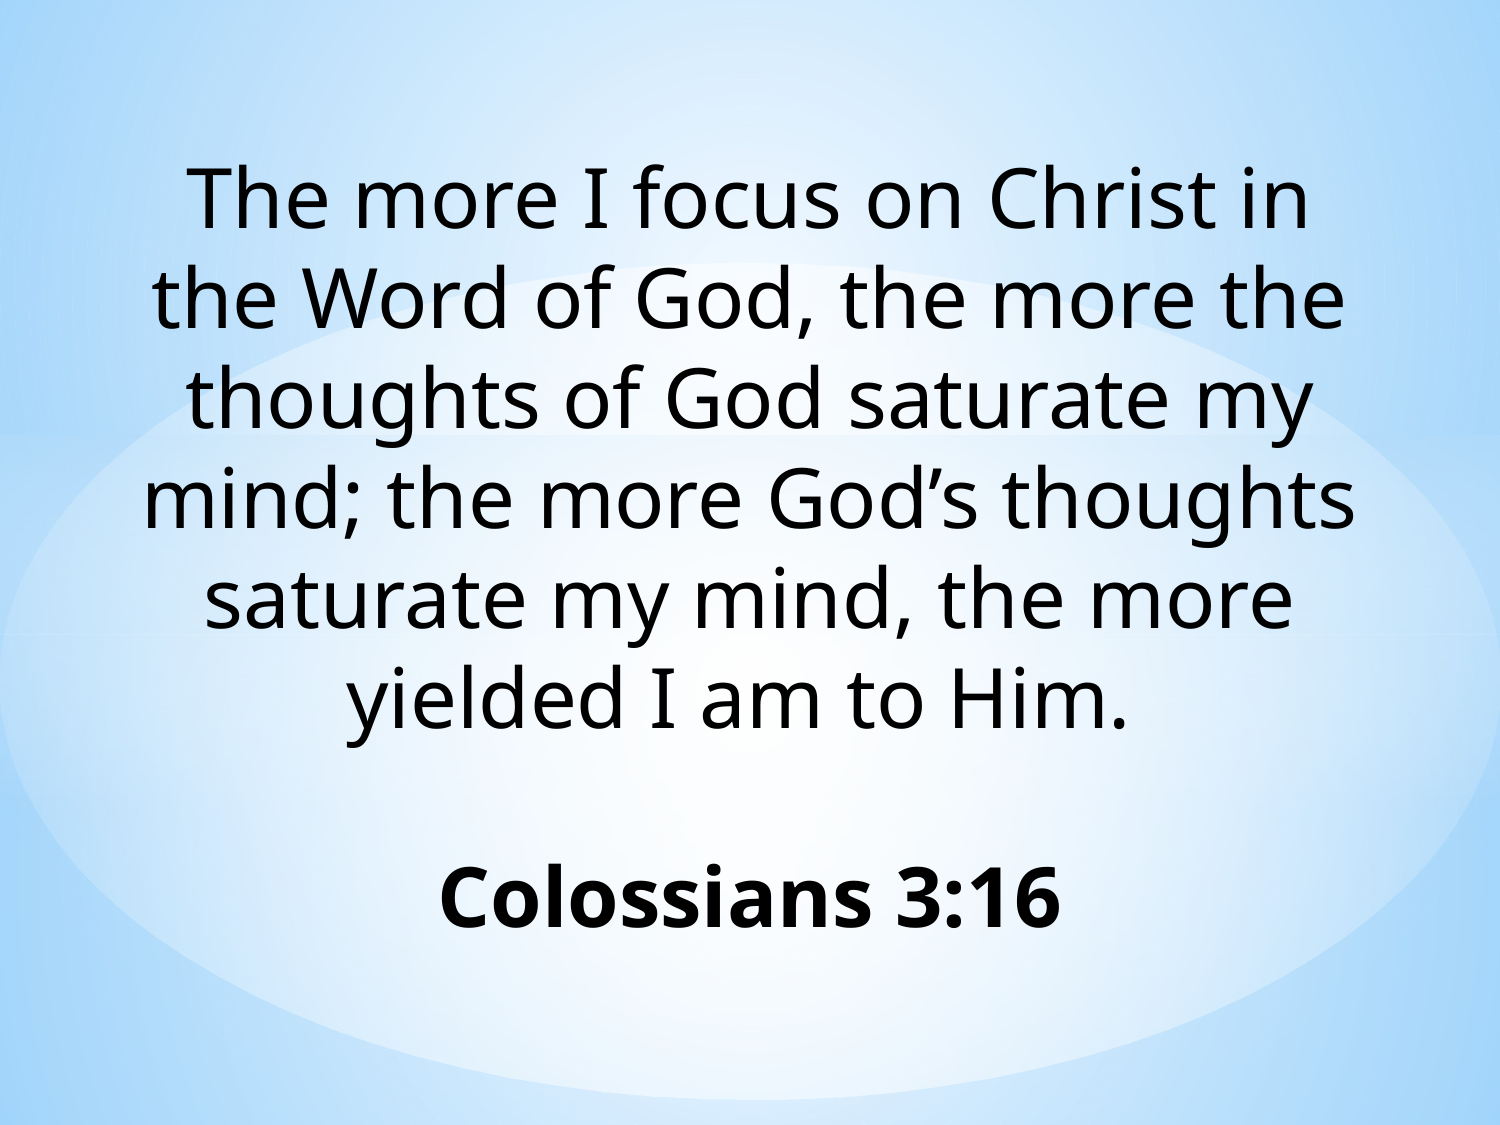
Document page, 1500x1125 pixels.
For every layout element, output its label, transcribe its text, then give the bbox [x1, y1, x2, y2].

text_box The more I focus on Christ in the Word of God, the more the thoughts of God saturate my mind; the more God’s thoughts saturate my mind, the more yielded I am to Him. Colossians 3:16 [112, 137, 1388, 952]
